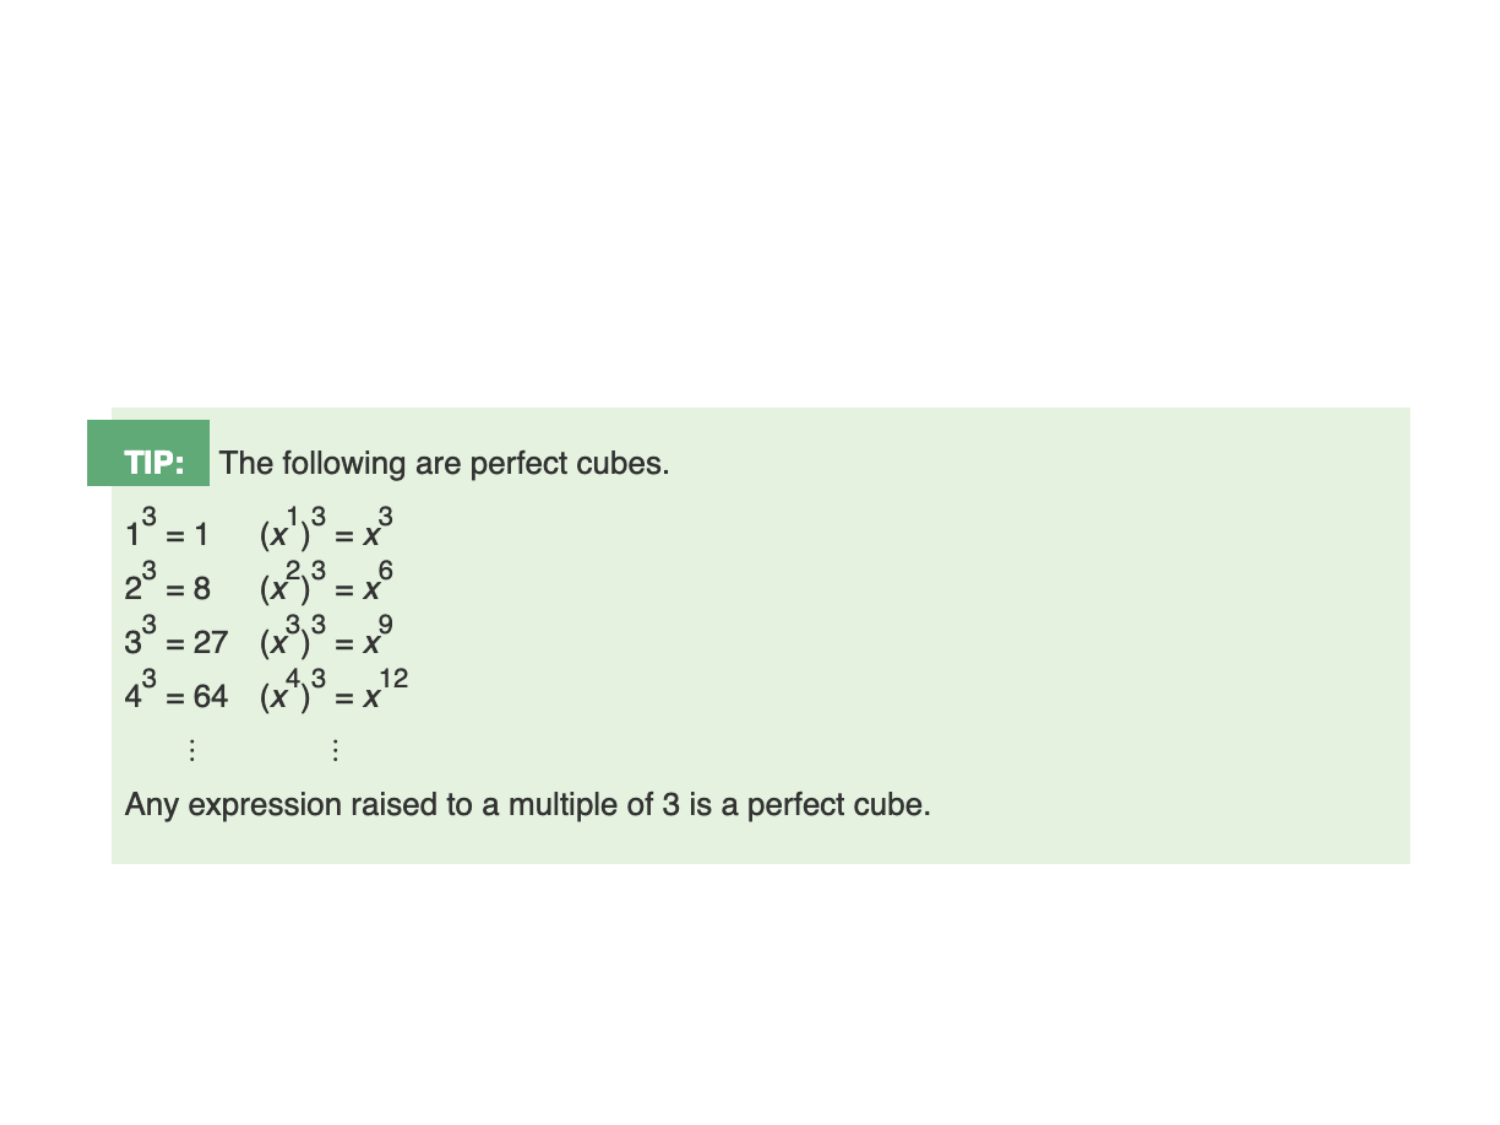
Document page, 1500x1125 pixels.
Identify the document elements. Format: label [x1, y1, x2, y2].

list [74, 262, 1426, 1006]
